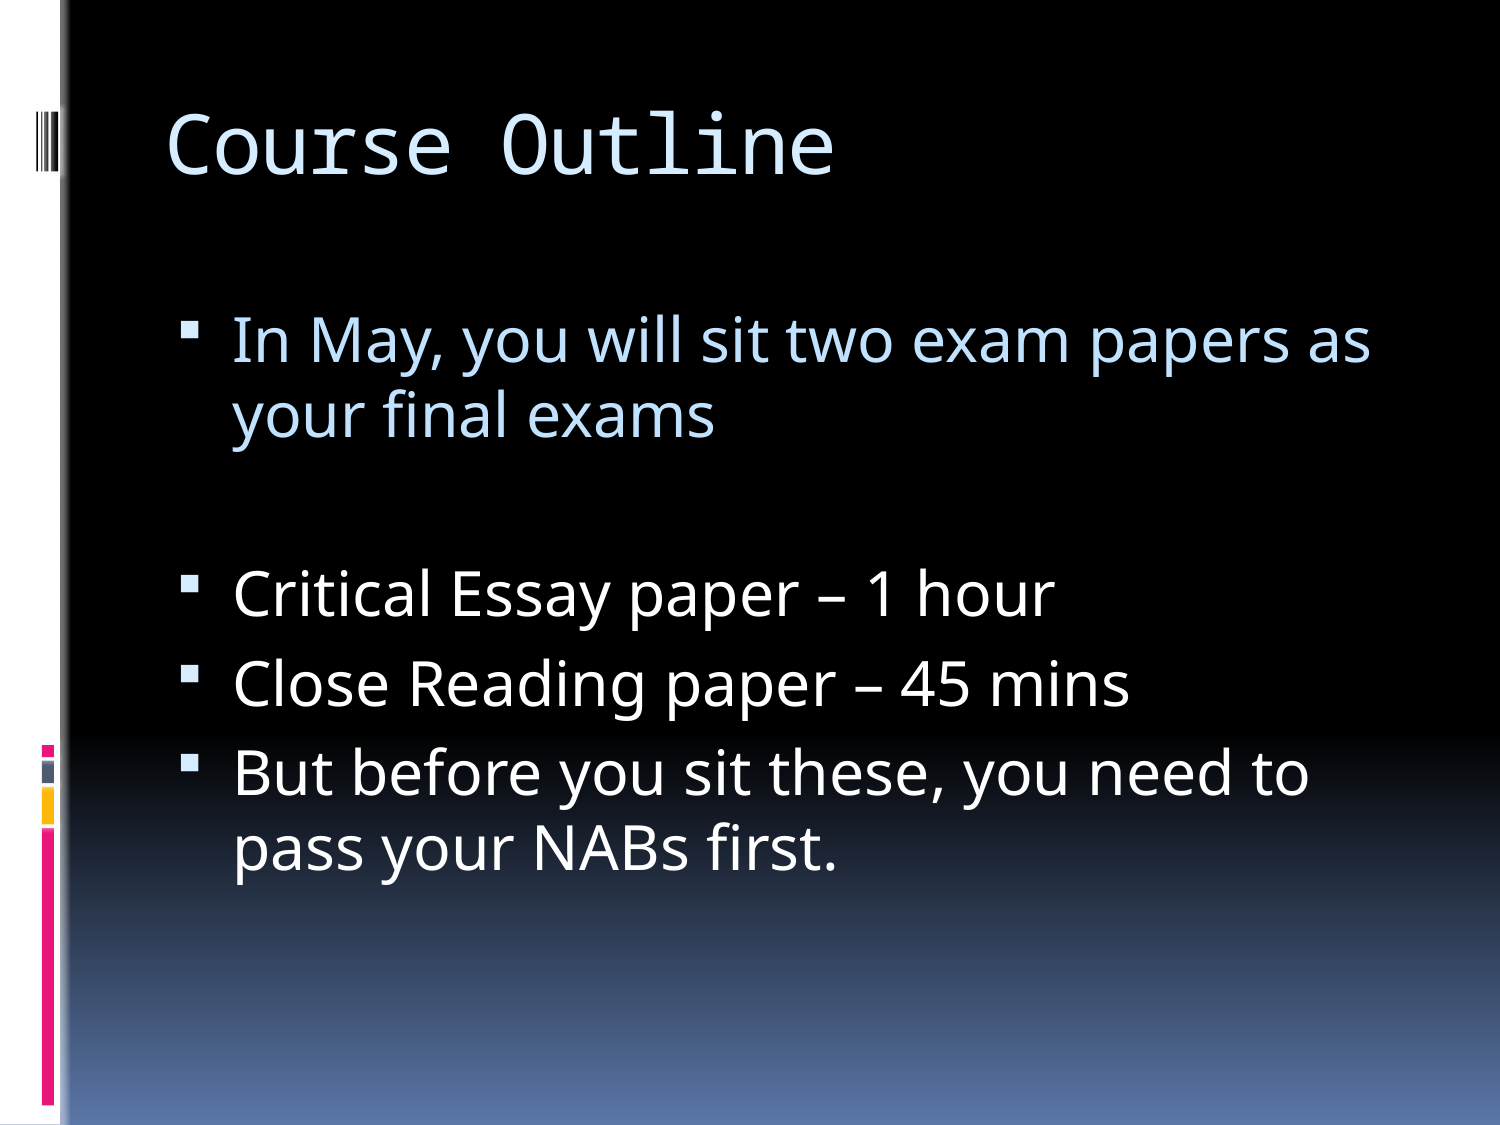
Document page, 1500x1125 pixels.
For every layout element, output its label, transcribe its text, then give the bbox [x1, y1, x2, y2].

list In May, you will sit two exam papers as your final exams Critical Essay paper – 1 hour Close Reading paper – 45 mins But before you sit these, you need to pass your NABs first. [150, 292, 1425, 1043]
title Course Outline [150, 83, 1425, 234]
